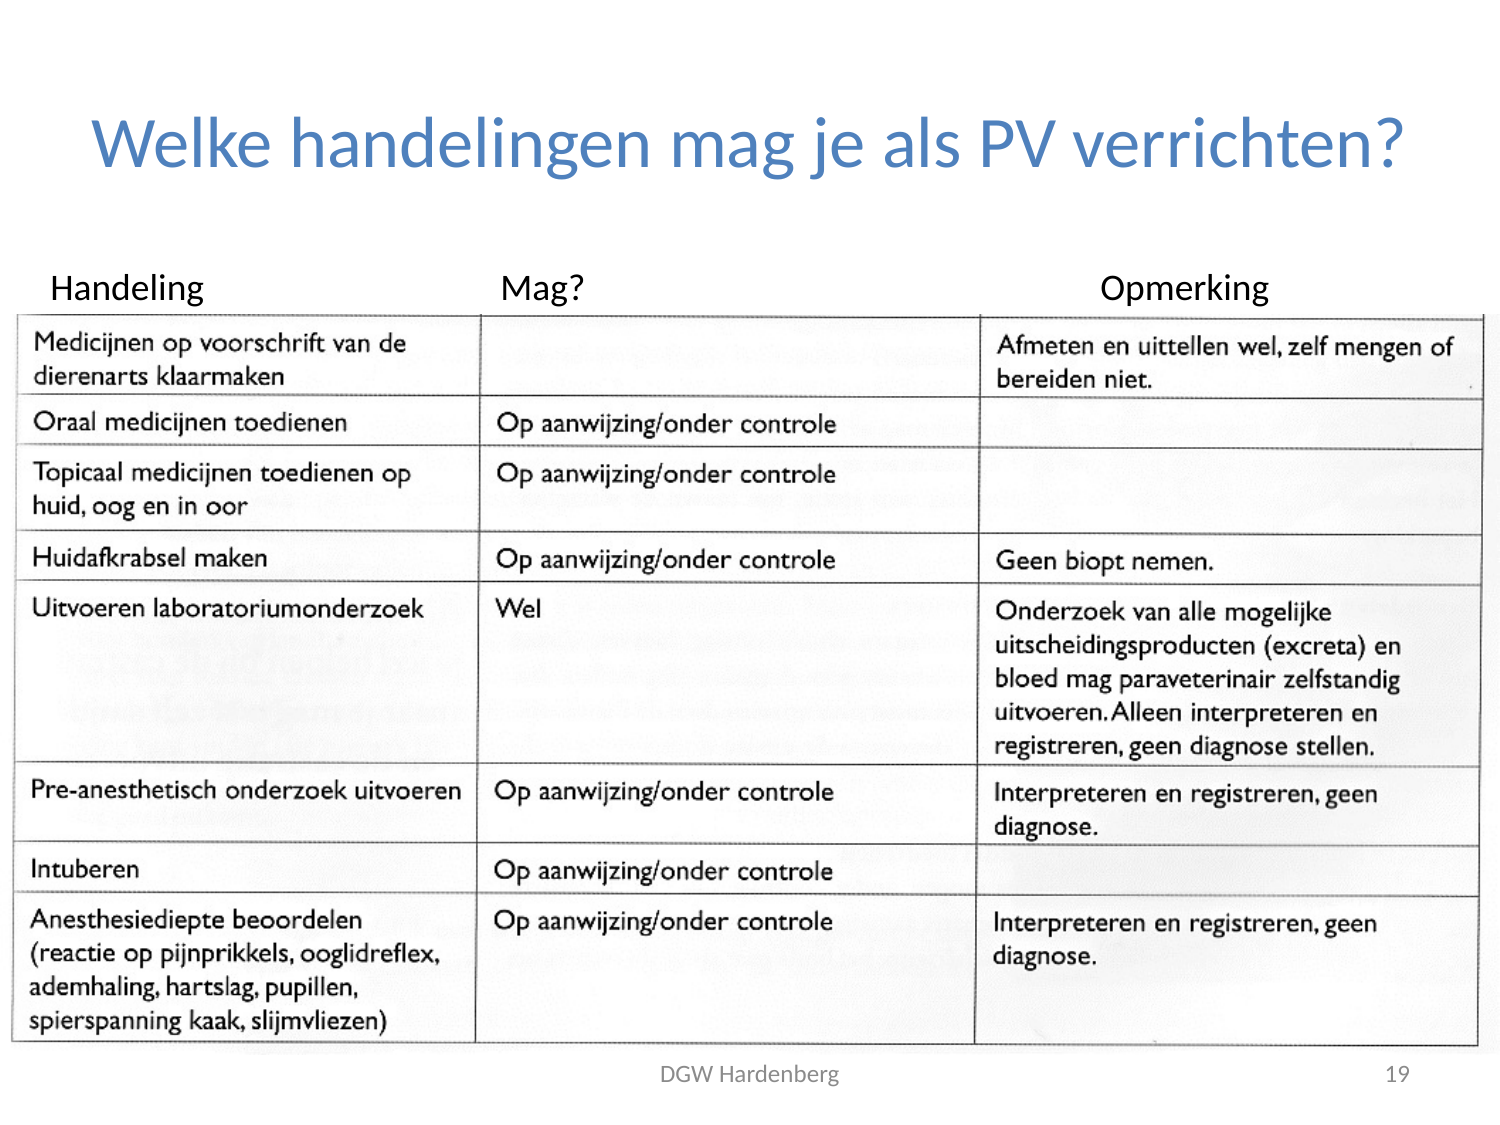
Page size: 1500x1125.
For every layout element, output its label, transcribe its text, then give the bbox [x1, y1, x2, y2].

slide_number 19 [1074, 1063, 1425, 1103]
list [0, 314, 1500, 1055]
footer DGW Hardenberg [512, 1063, 988, 1103]
title Welke handelingen mag je als PV verrichten? [75, 45, 1425, 233]
text_box Handeling Mag? Opmerking [35, 255, 1285, 312]
